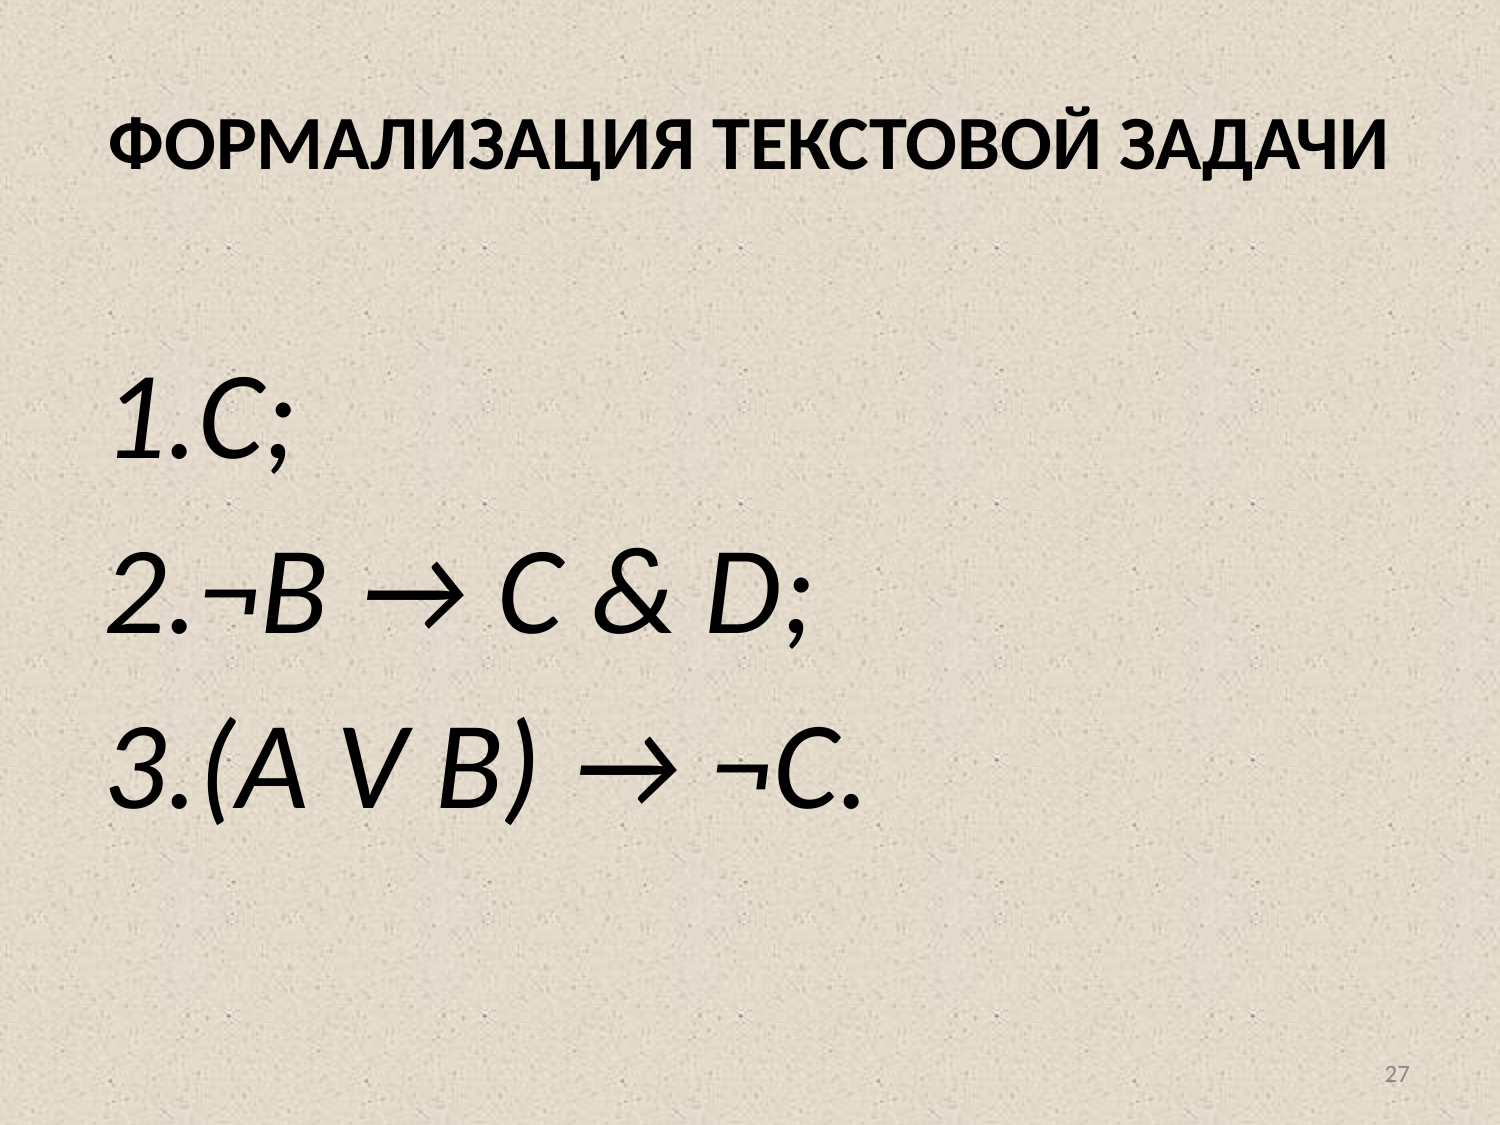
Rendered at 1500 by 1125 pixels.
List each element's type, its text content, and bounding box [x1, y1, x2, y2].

slide_number ‹#› [1074, 1042, 1425, 1103]
list С; ¬B → C & D; (A V B) → ¬C. [88, 326, 1439, 1069]
title ФОРМАЛИЗАЦИЯ ТЕКСТОВОЙ ЗАДАЧИ [75, 45, 1425, 233]
picture [0, 0, 1500, 1125]
